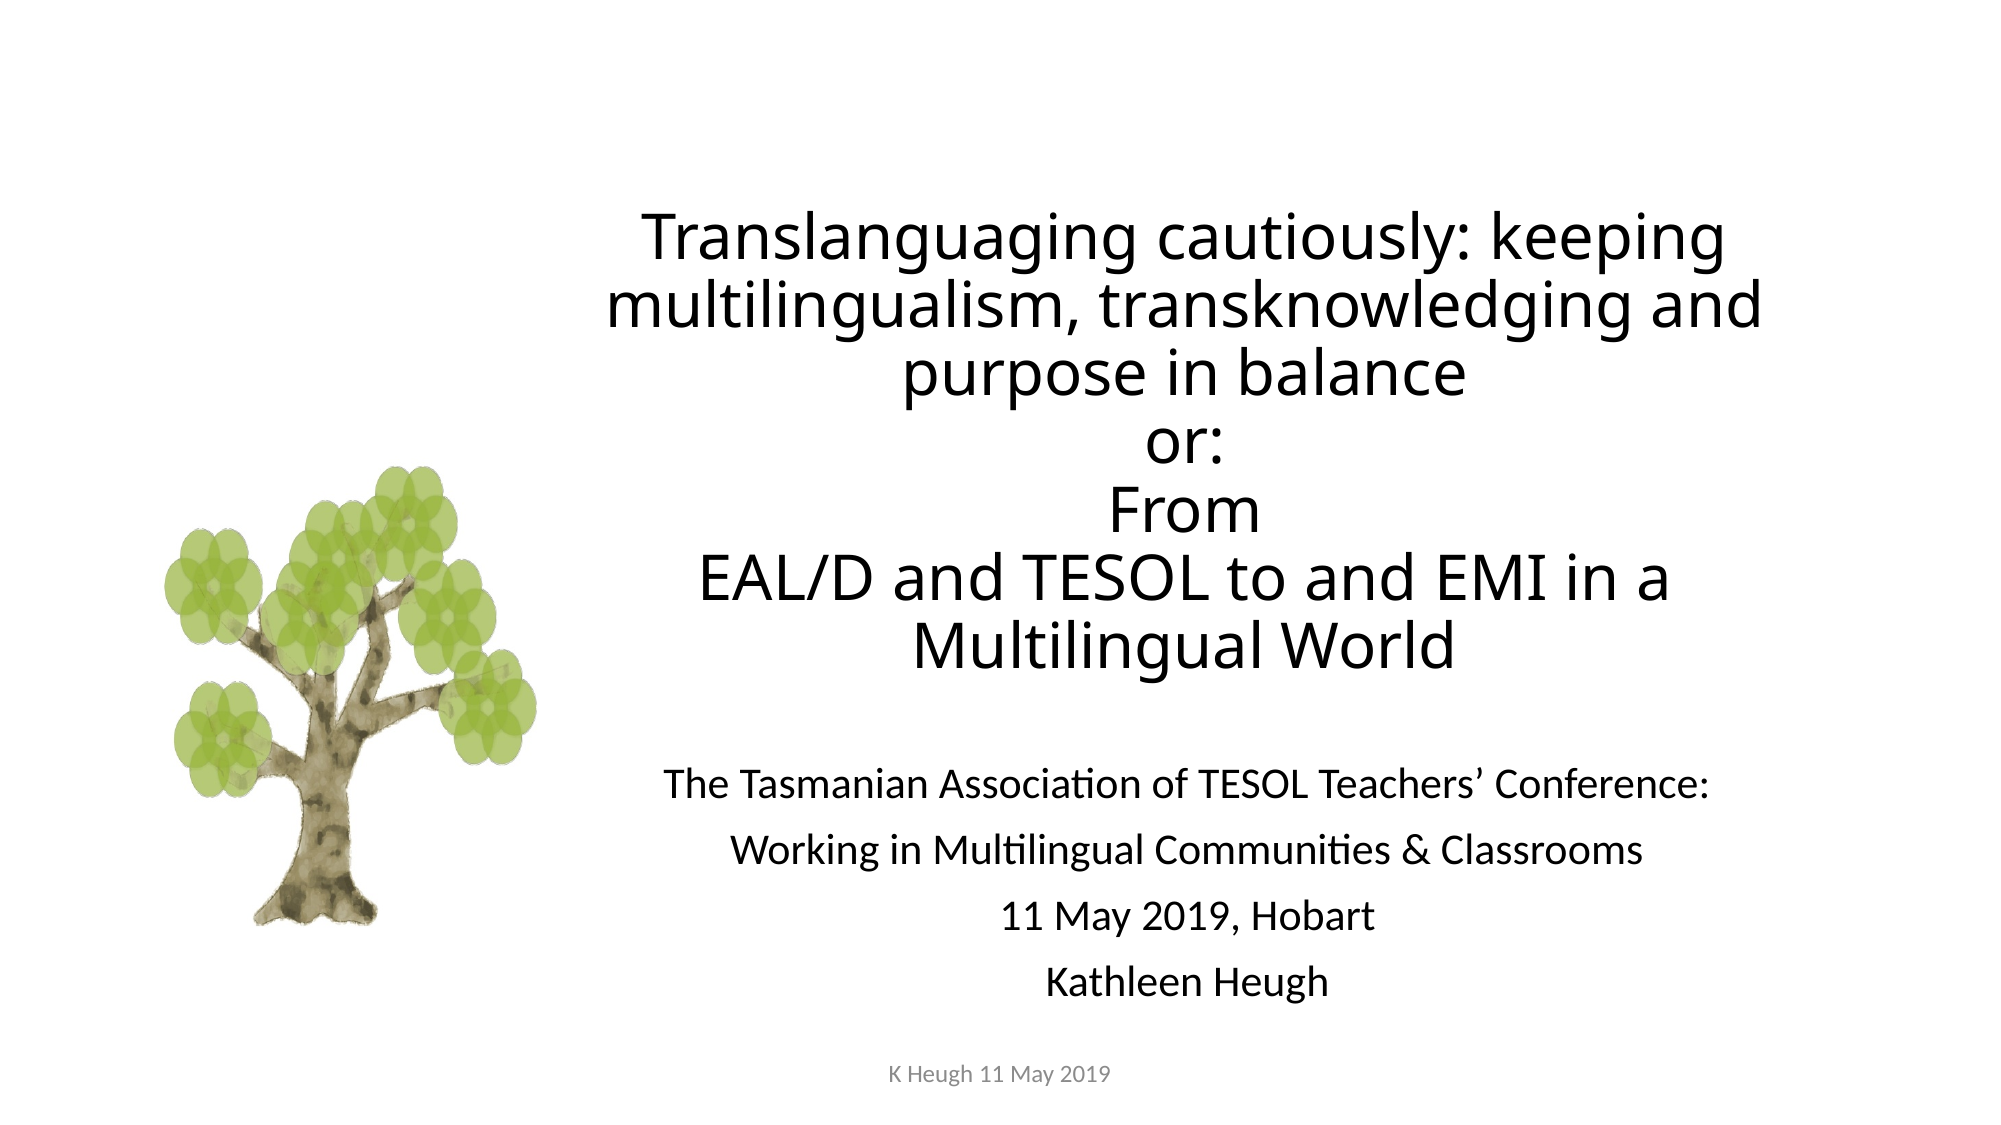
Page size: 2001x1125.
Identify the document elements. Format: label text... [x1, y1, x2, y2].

picture [159, 456, 538, 929]
footer K Heugh 11 May 2019 [662, 1042, 1338, 1103]
subtitle The Tasmanian Association of TESOL Teachers’ Conference: Working in Multilingual Communities & Classrooms 11 May 2019, Hobart Kathleen Heugh [625, 753, 1750, 1017]
title Translanguaging cautiously: keeping multilingualism, transknowledging and purpose in balance or: From EAL/D and TESOL to and EMI in a Multilingual World [552, 60, 1818, 690]
